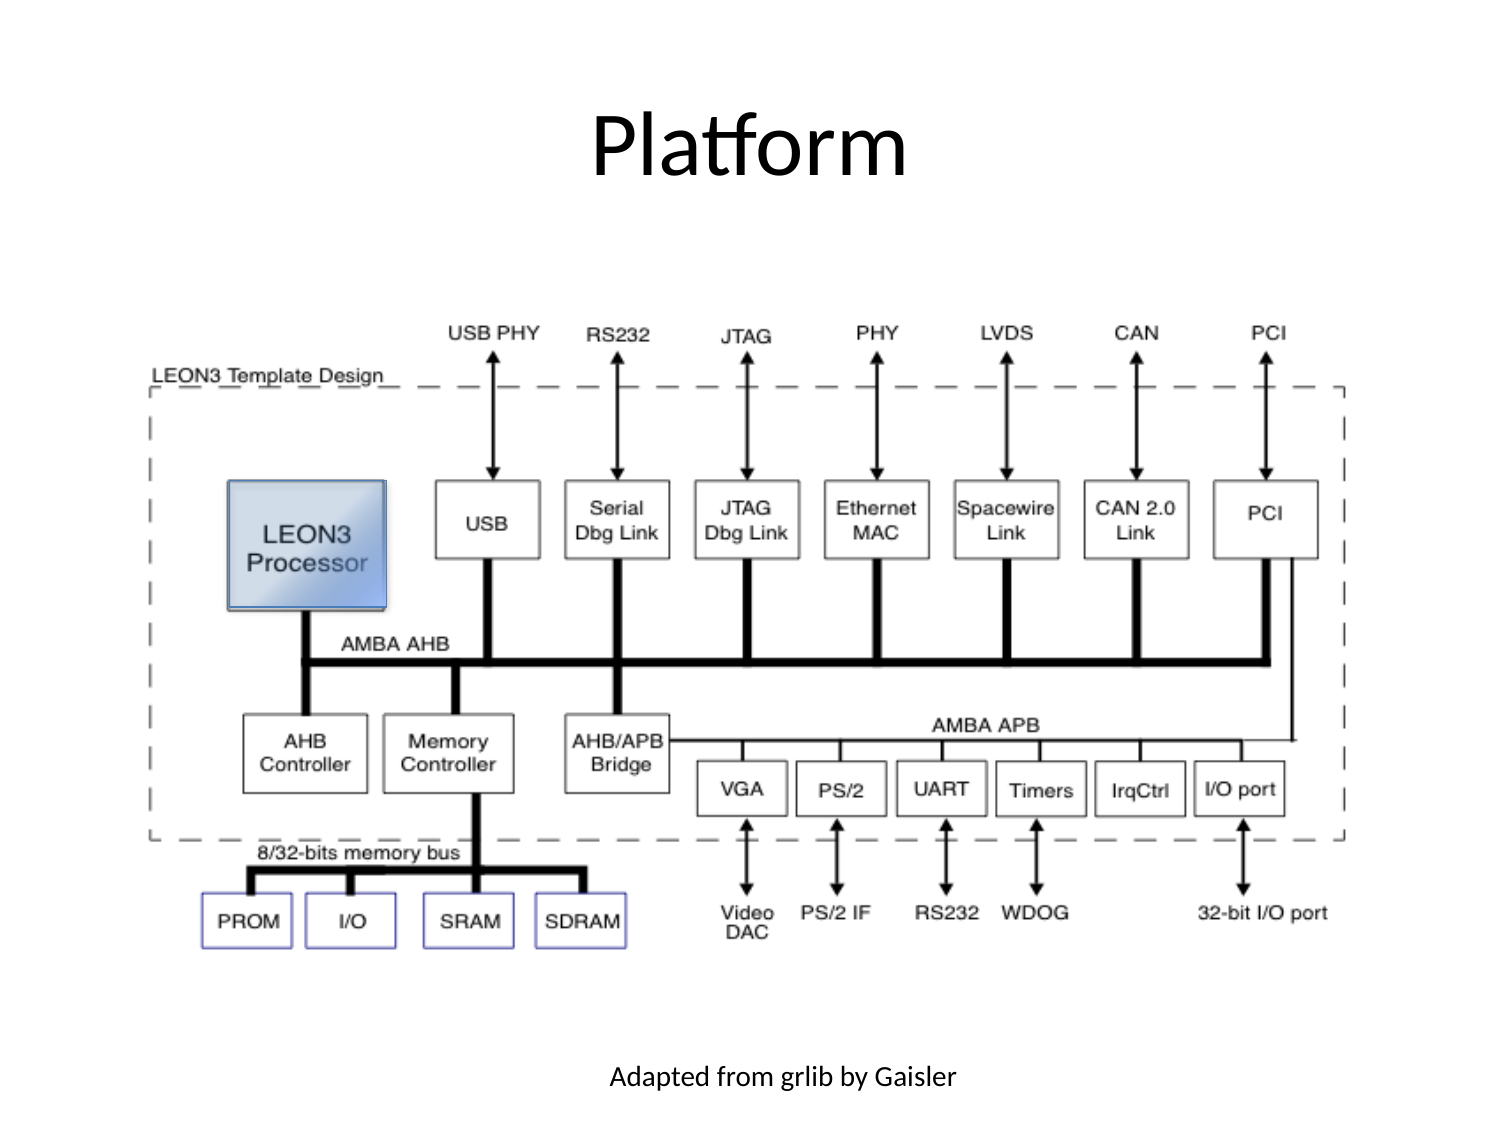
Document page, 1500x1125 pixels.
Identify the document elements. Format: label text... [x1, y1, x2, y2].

text_box Adapted from grlib by Gaisler [594, 1049, 1112, 1100]
picture [74, 273, 1427, 995]
title Platform [75, 45, 1425, 233]
